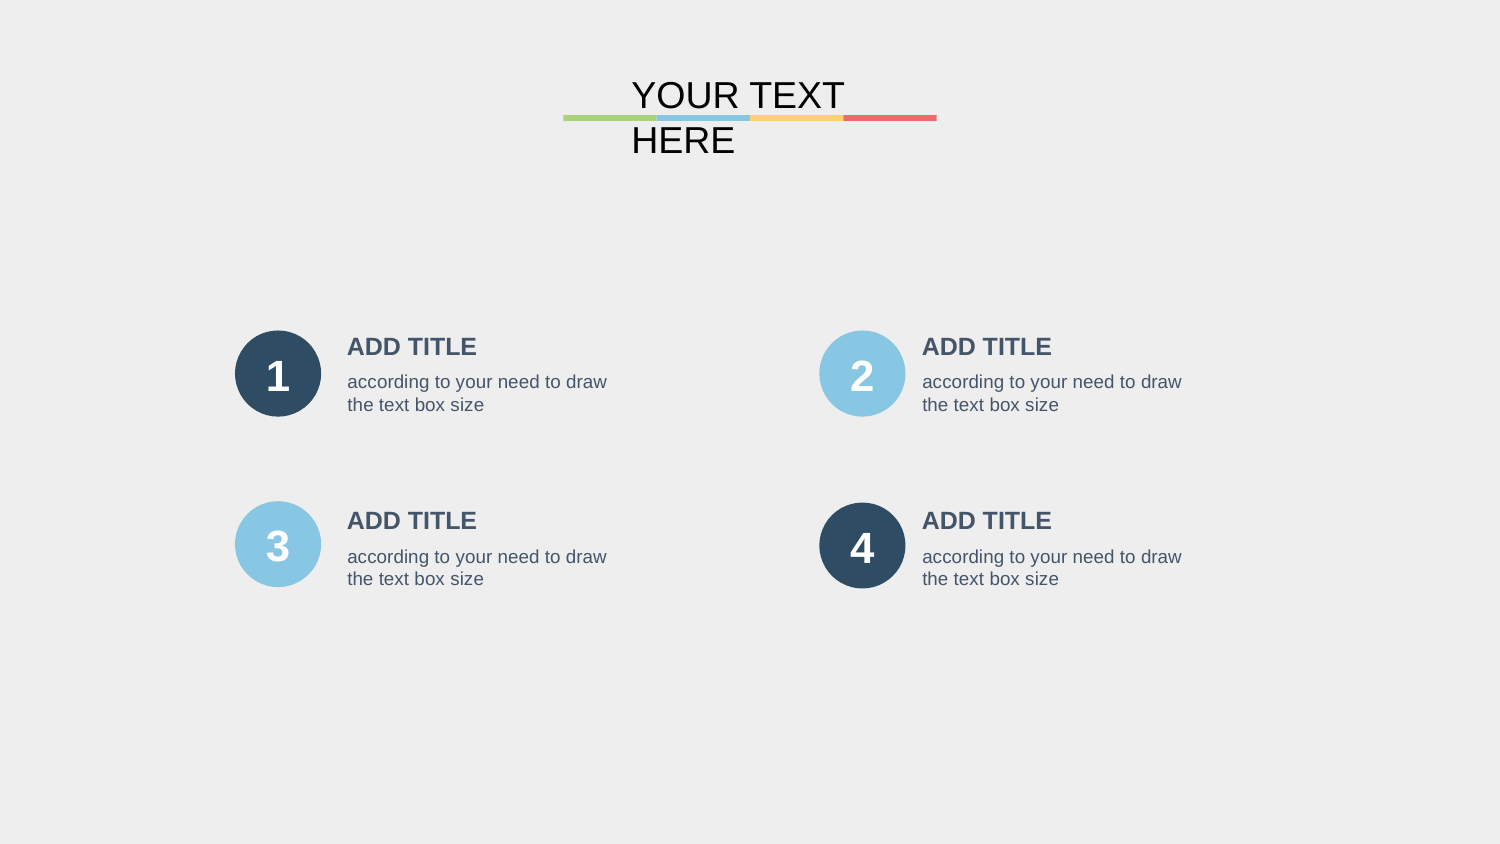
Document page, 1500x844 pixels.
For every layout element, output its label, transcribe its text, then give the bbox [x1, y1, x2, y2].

text_box 4 [818, 501, 907, 590]
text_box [563, 115, 937, 121]
text_box 3 [233, 500, 323, 589]
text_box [921, 330, 1210, 416]
text_box 2 [818, 329, 907, 418]
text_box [921, 504, 1210, 590]
text_box YOUR TEXT HERE [620, 65, 937, 115]
text_box YOUR TEXT HERE [620, 121, 937, 167]
text_box according to your need to draw the text box size [347, 370, 635, 416]
text_box ADD TITLE [346, 330, 507, 361]
text_box 1 [233, 329, 323, 418]
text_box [346, 504, 635, 590]
